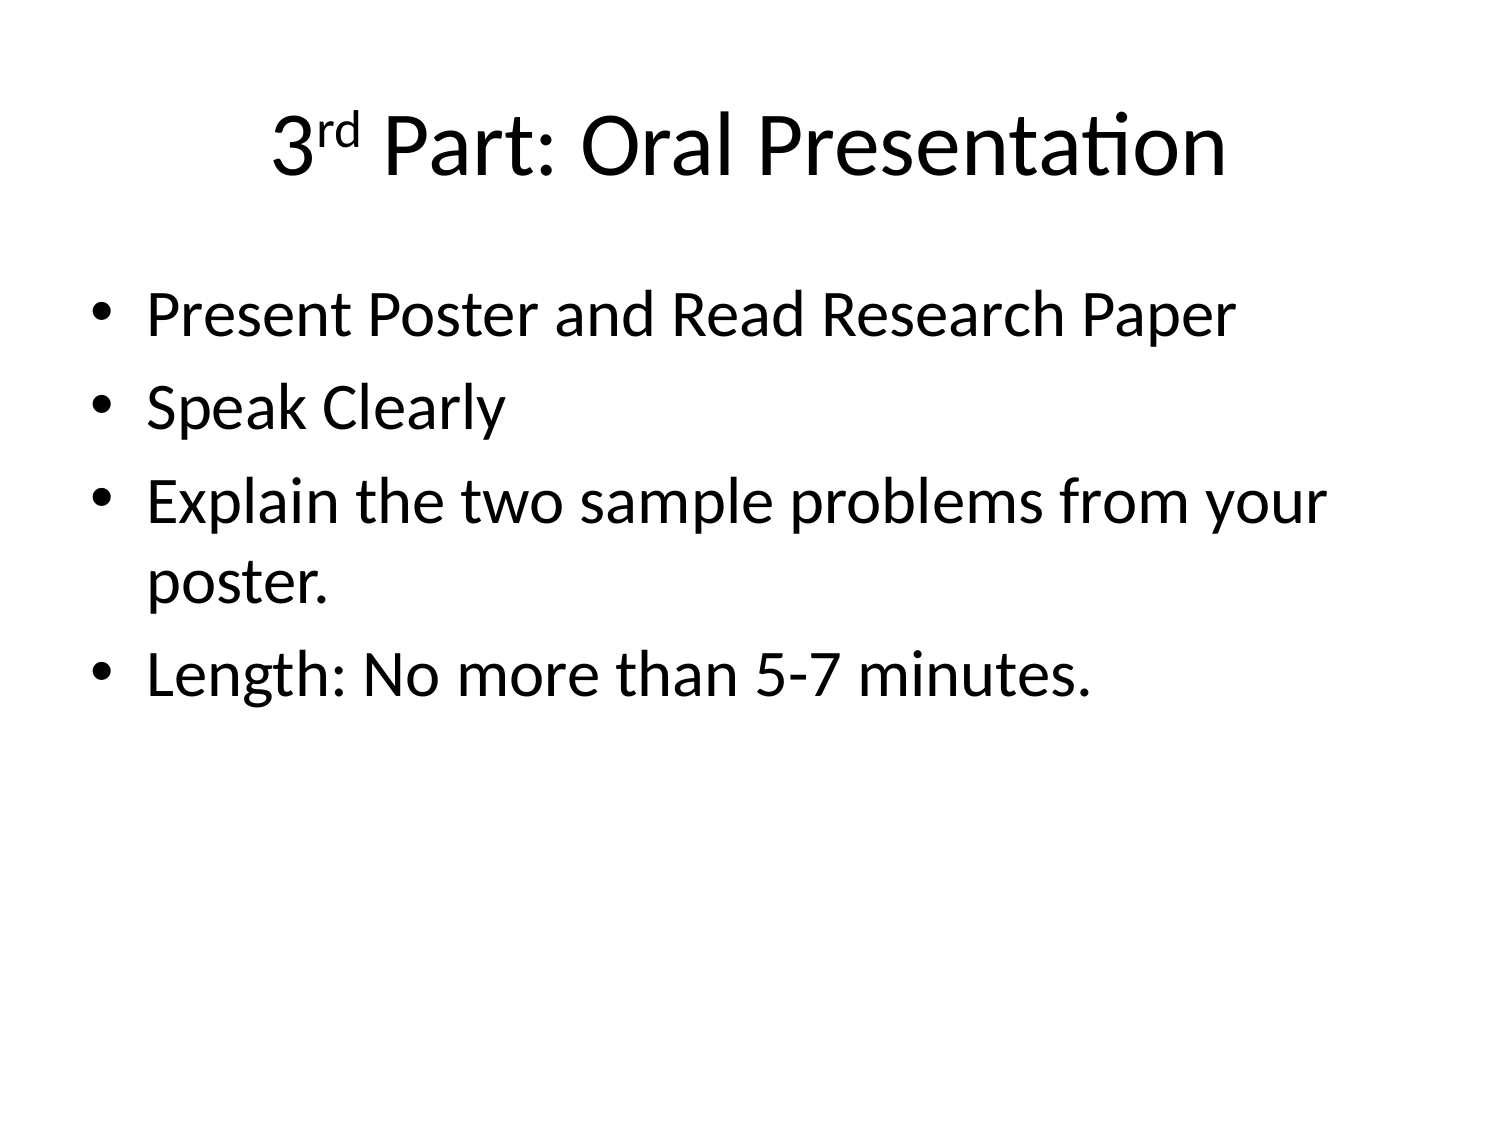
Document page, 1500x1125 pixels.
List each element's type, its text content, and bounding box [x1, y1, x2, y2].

title 3rd Part: Oral Presentation [75, 45, 1425, 233]
list Present Poster and Read Research Paper Speak Clearly Explain the two sample problems from your poster. Length: No more than 5-7 minutes. [75, 262, 1425, 1005]
